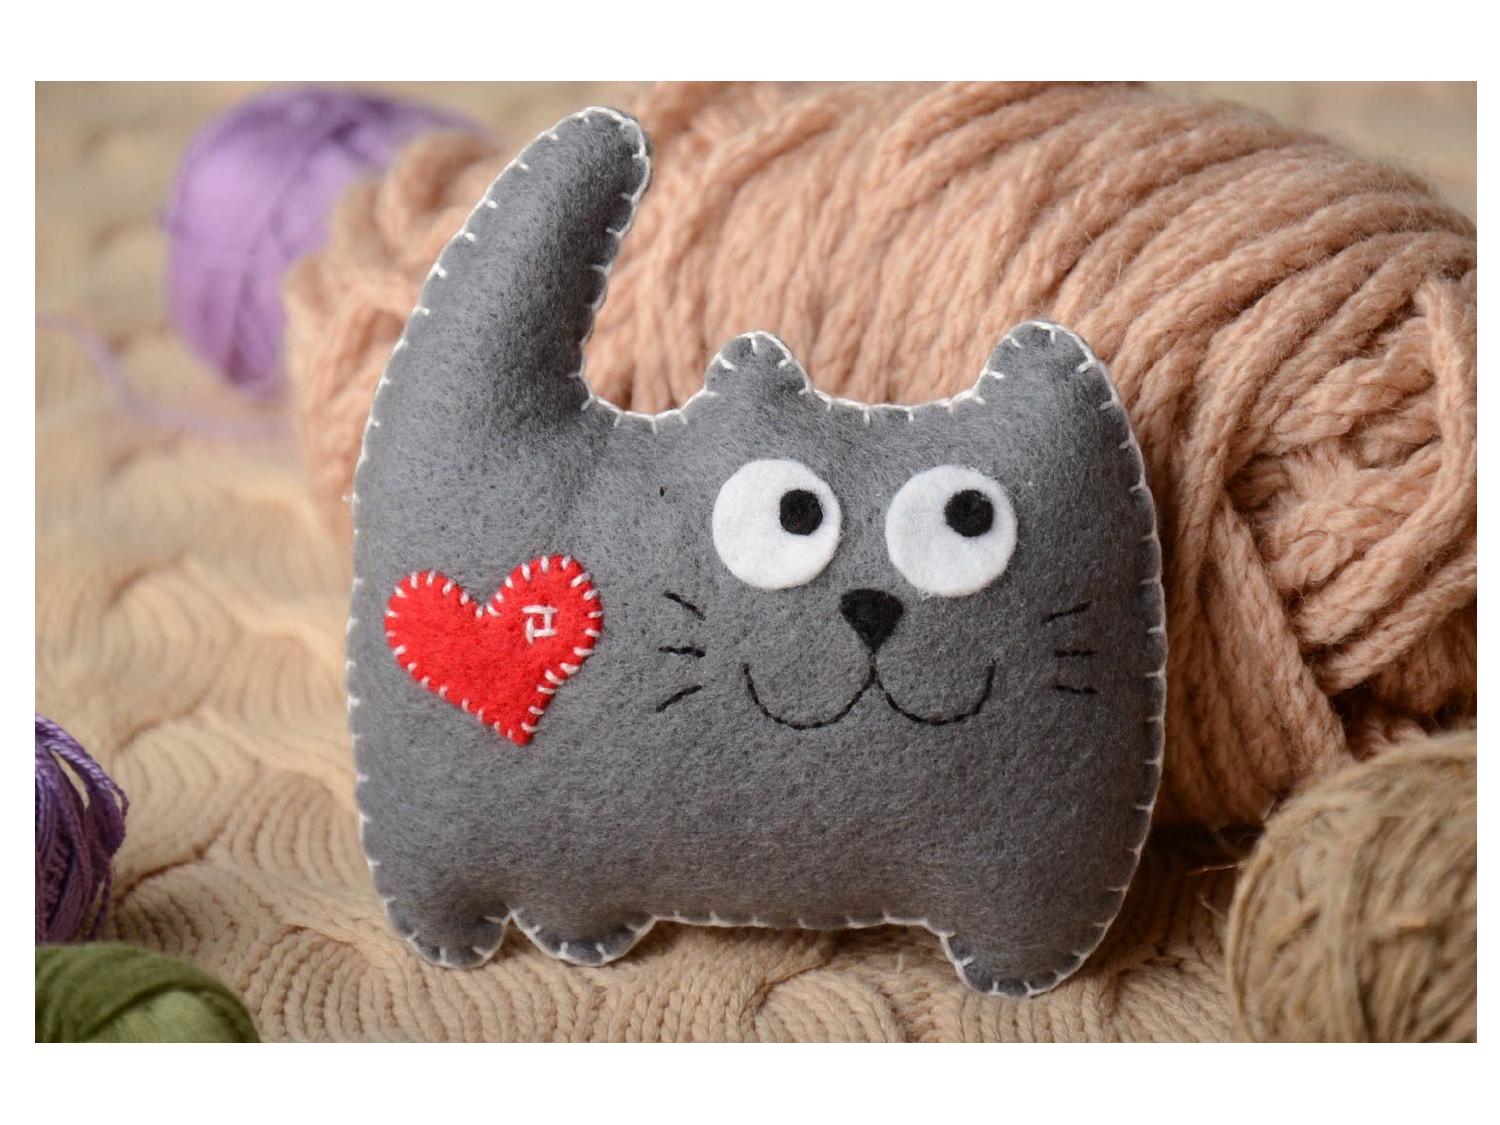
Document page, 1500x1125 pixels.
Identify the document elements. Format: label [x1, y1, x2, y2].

picture [34, 81, 1477, 1044]
